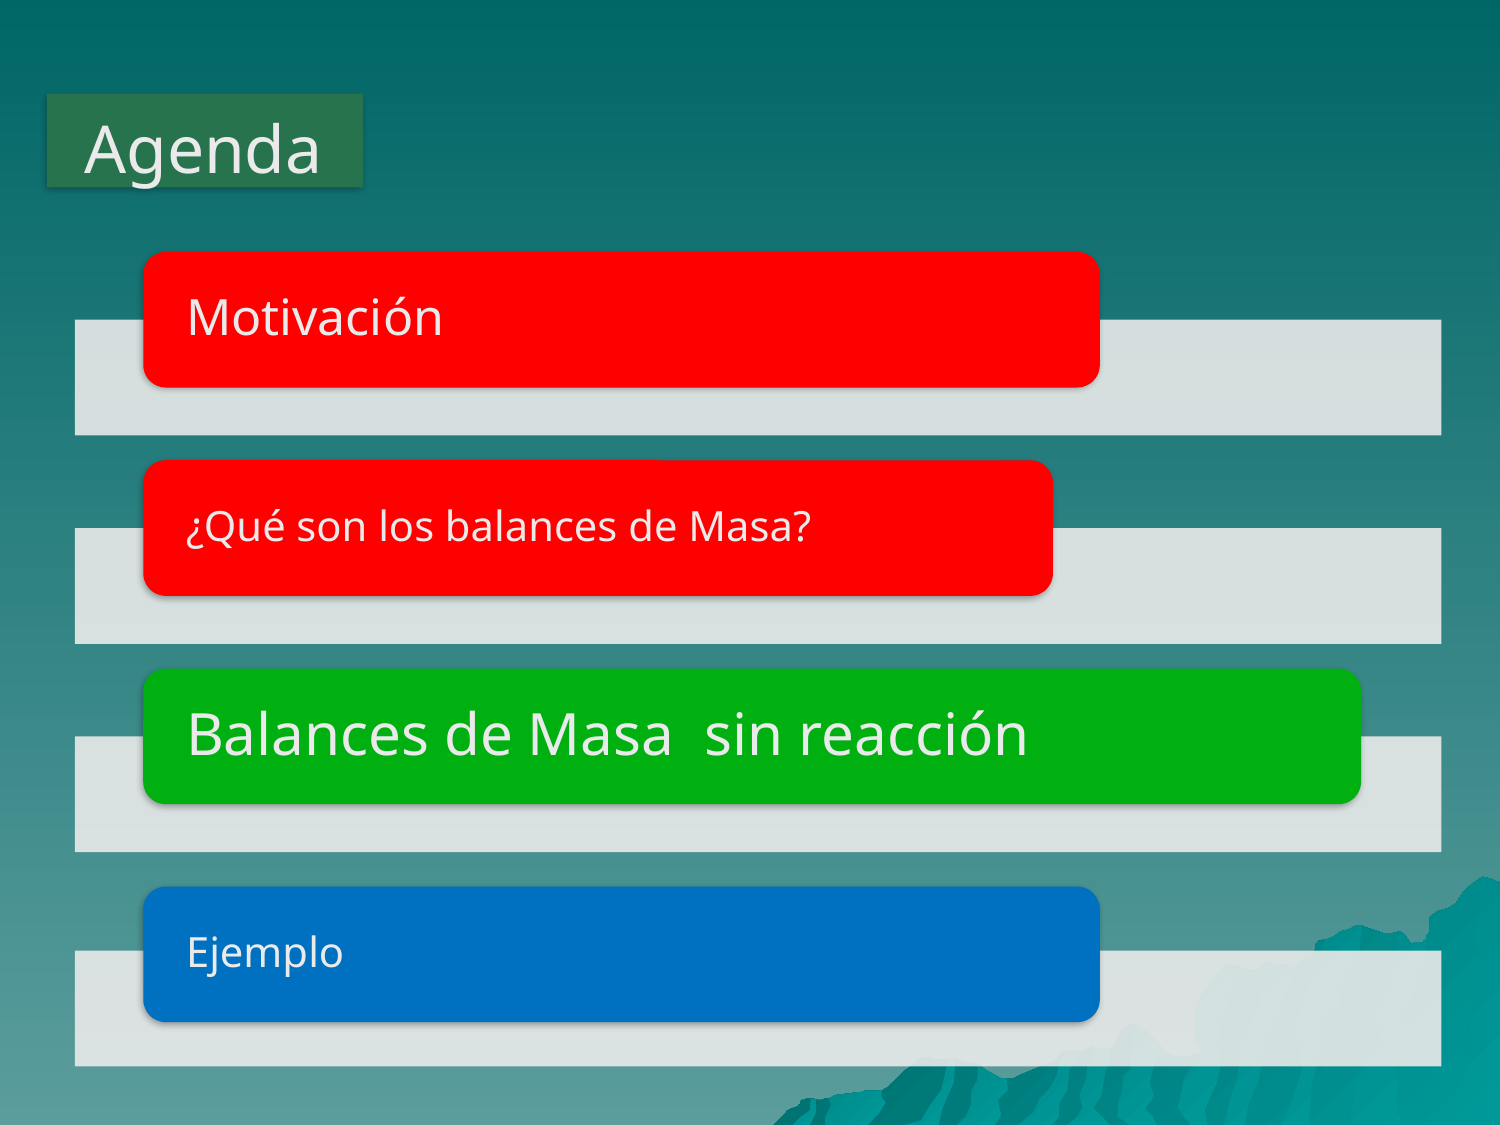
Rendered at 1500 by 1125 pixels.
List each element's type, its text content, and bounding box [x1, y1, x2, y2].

text_box Agenda [46, 93, 364, 188]
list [74, 245, 1442, 1067]
